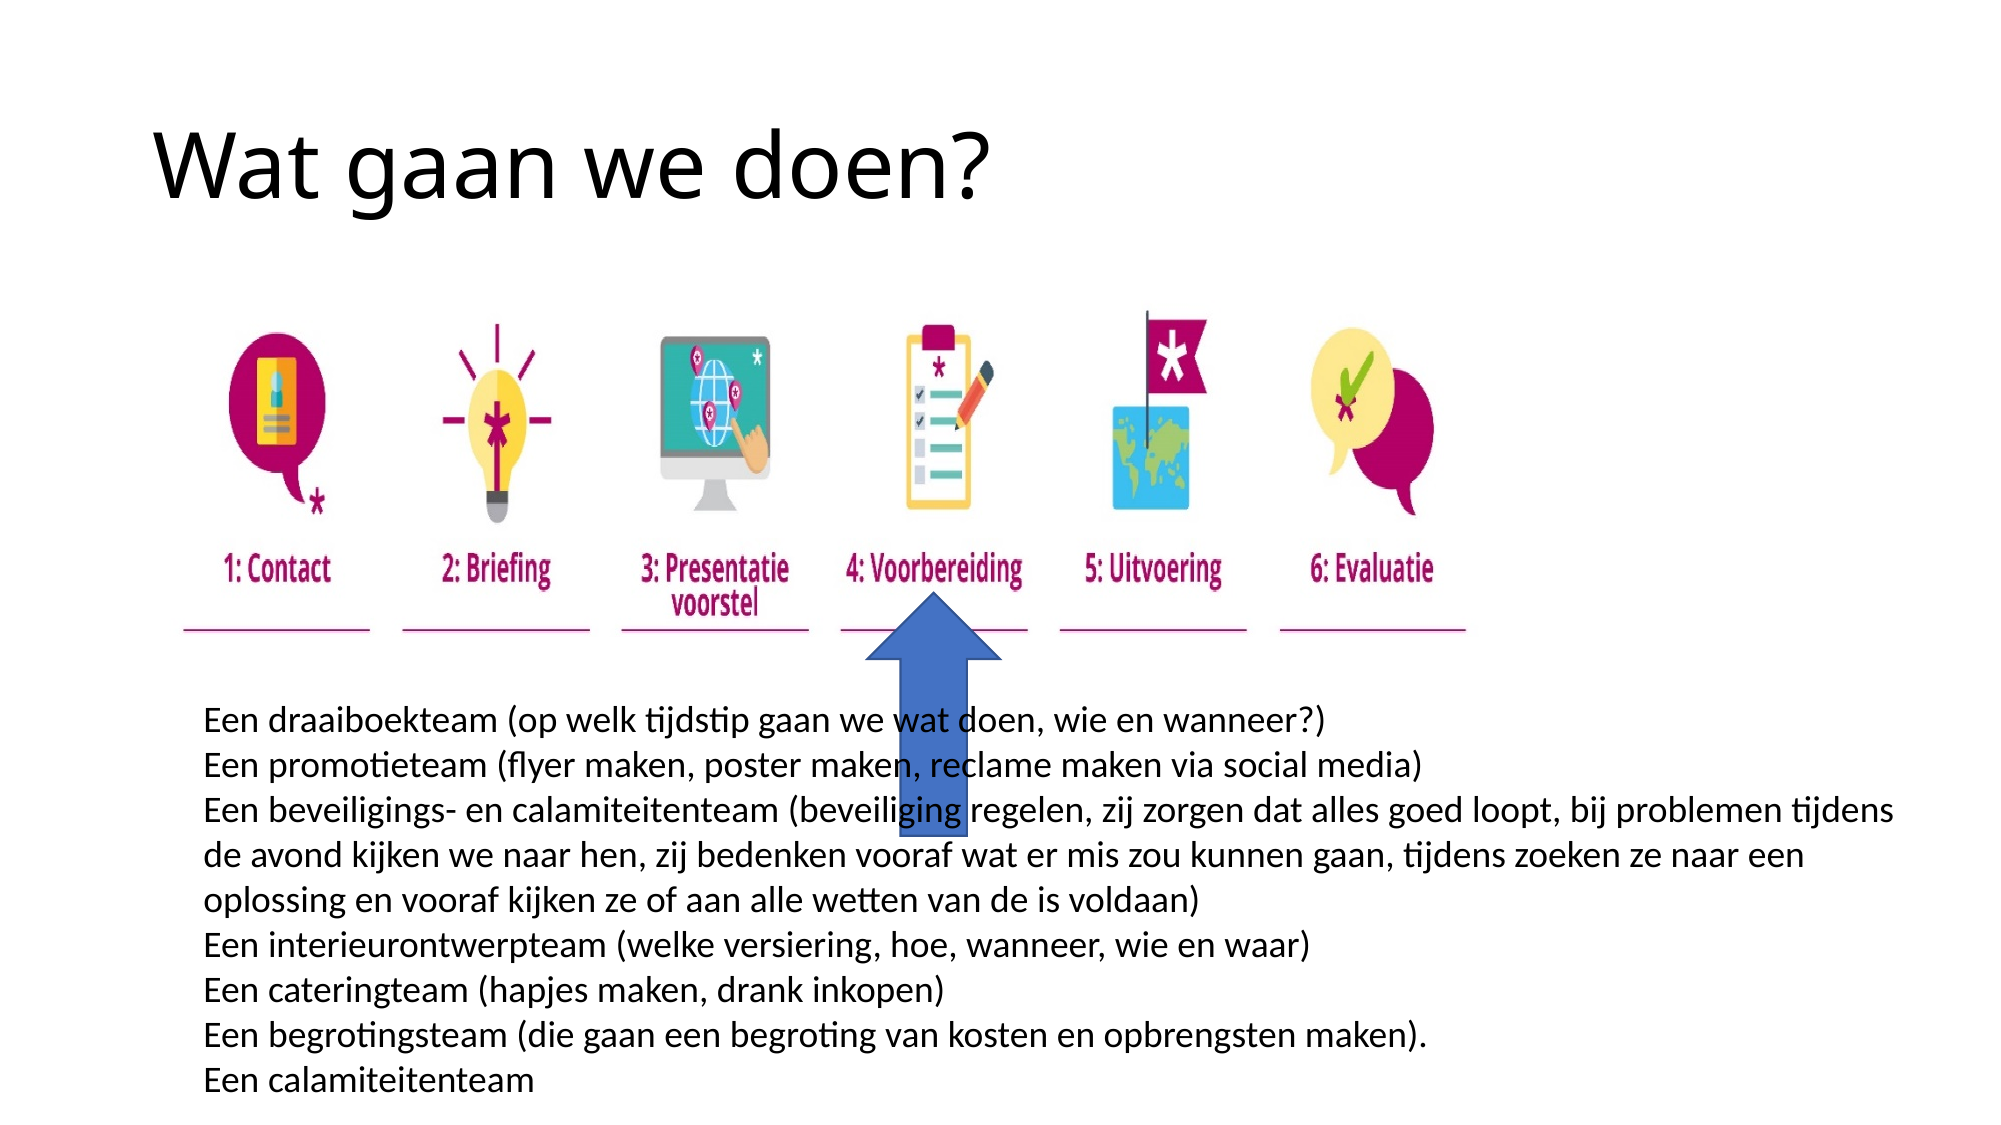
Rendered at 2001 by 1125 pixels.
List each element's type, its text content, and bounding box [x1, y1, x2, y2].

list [137, 261, 1518, 637]
title Wat gaan we doen? [137, 59, 1863, 278]
text_box Een draaiboekteam (op welk tijdstip gaan we wat doen, wie en wanneer?) Een promotieteam (flyer maken, poster maken, reclame maken via social media) Een beveiligings- en calamiteitenteam (beveiliging regelen, zij zorgen dat alles goed loopt, bij problemen tijdens de avond kijken we naar hen, zij bedenken vooraf wat er mis zou kunnen gaan, tijdens zoeken ze naar een oplossing en vooraf kijken ze of aan alle wetten van de is voldaan) Een interieurontwerpteam (welke versiering, hoe, wanneer, wie en waar) Een cateringteam (hapjes maken, drank inkopen) Een begrotingsteam (die gaan een begroting van kosten en opbrengsten maken). Een calamiteitenteam [188, 687, 1914, 1108]
text_box [864, 637, 1003, 687]
